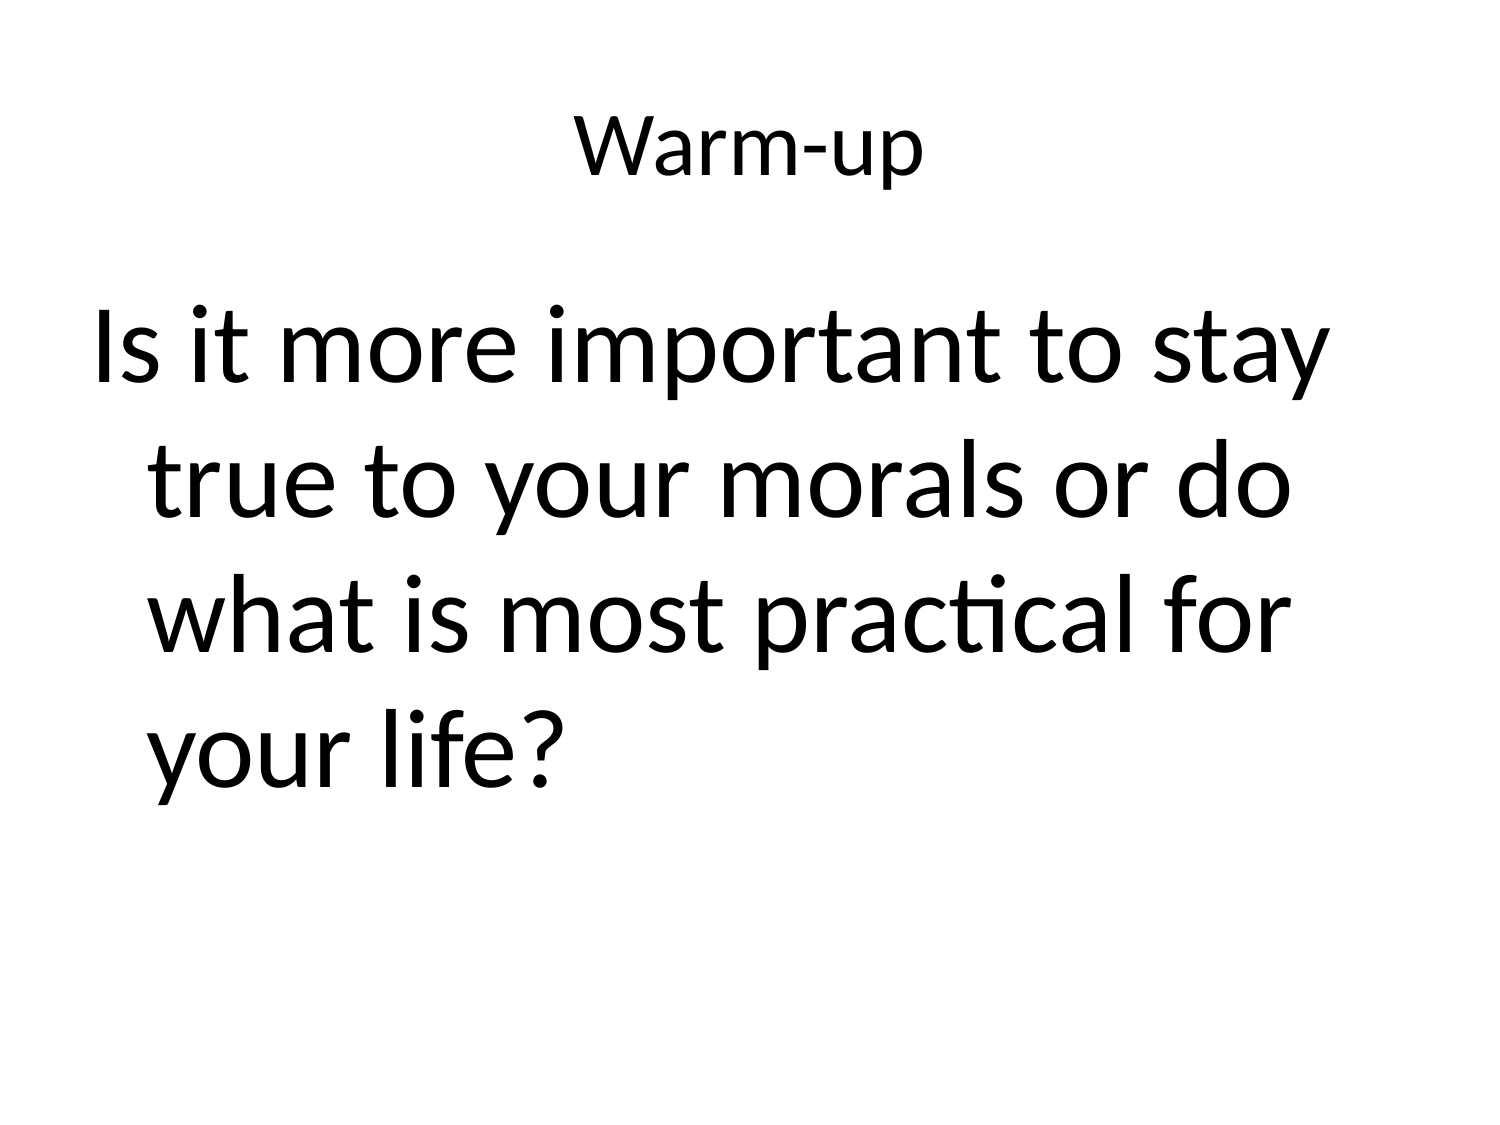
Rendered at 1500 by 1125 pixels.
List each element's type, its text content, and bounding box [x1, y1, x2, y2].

title Warm-up [75, 45, 1425, 233]
list Is it more important to stay true to your morals or do what is most practical for your life? [75, 262, 1425, 1005]
